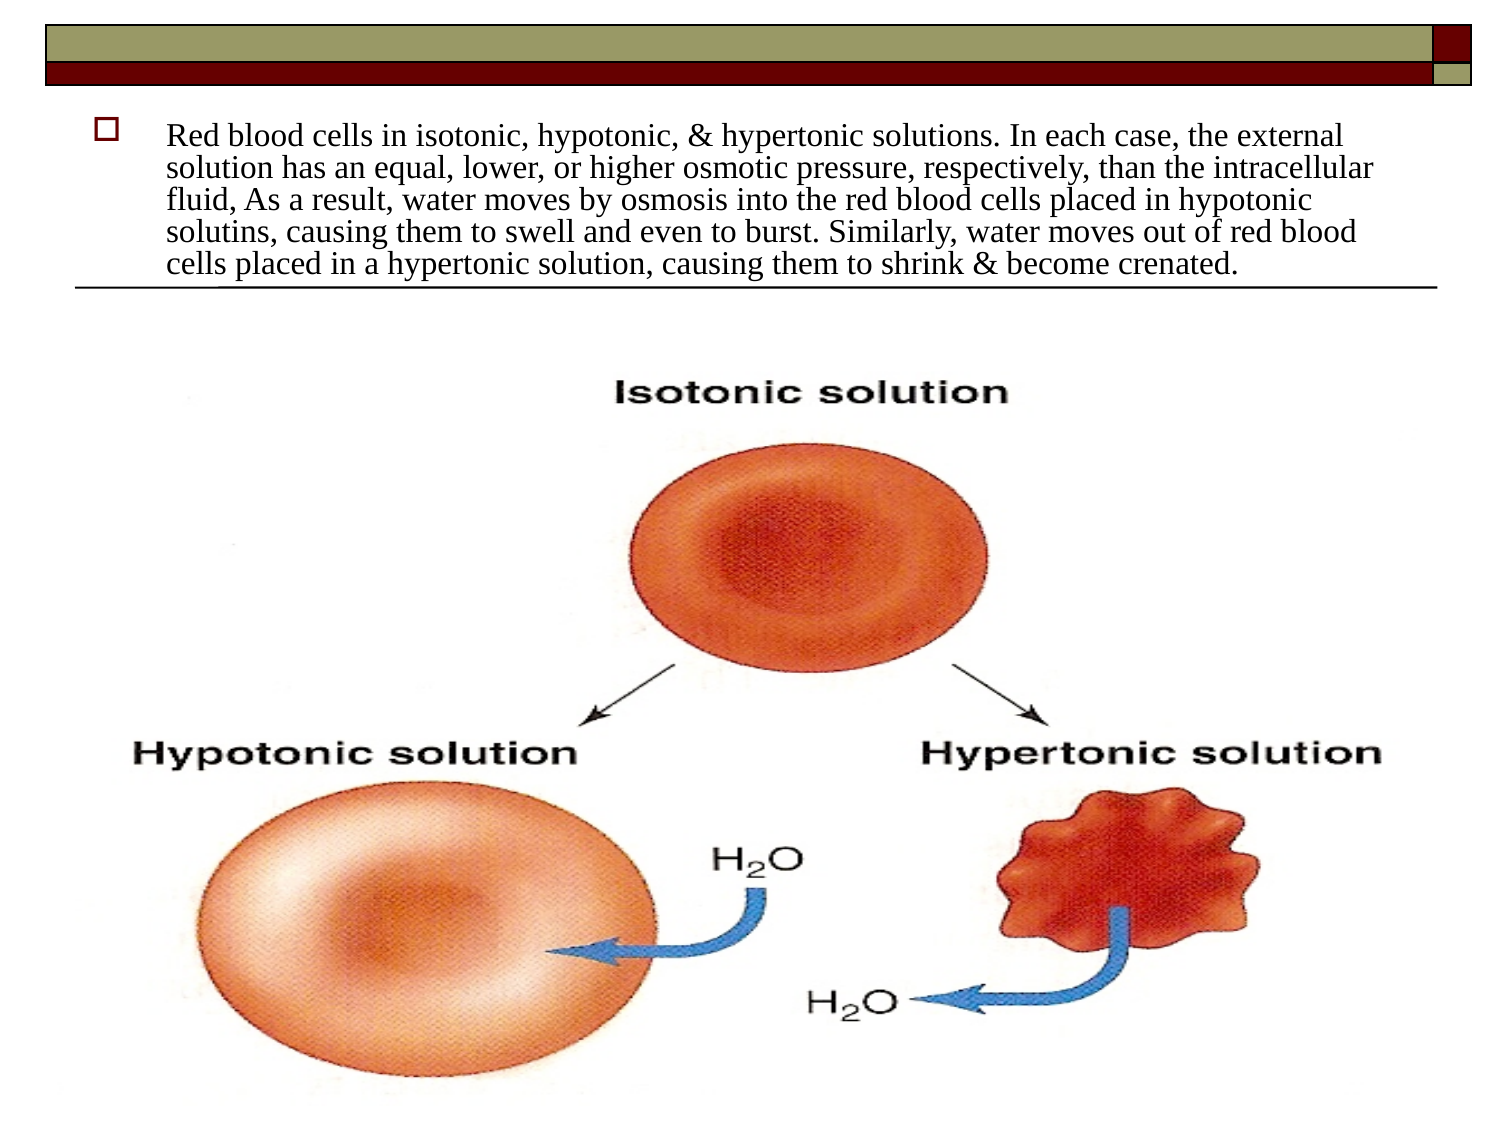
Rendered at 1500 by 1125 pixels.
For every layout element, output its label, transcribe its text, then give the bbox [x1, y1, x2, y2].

picture [40, 326, 1471, 1107]
list Red blood cells in isotonic, hypotonic, & hypertonic solutions. In each case, the external solution has an equal, lower, or higher osmotic pressure, respectively, than the intracellular fluid, As a result, water moves by osmosis into the red blood cells placed in hypotonic solutins, causing them to swell and even to burst. Similarly, water moves out of red blood cells placed in a hypertonic solution, causing them to shrink & become crenated. [76, 113, 1436, 303]
